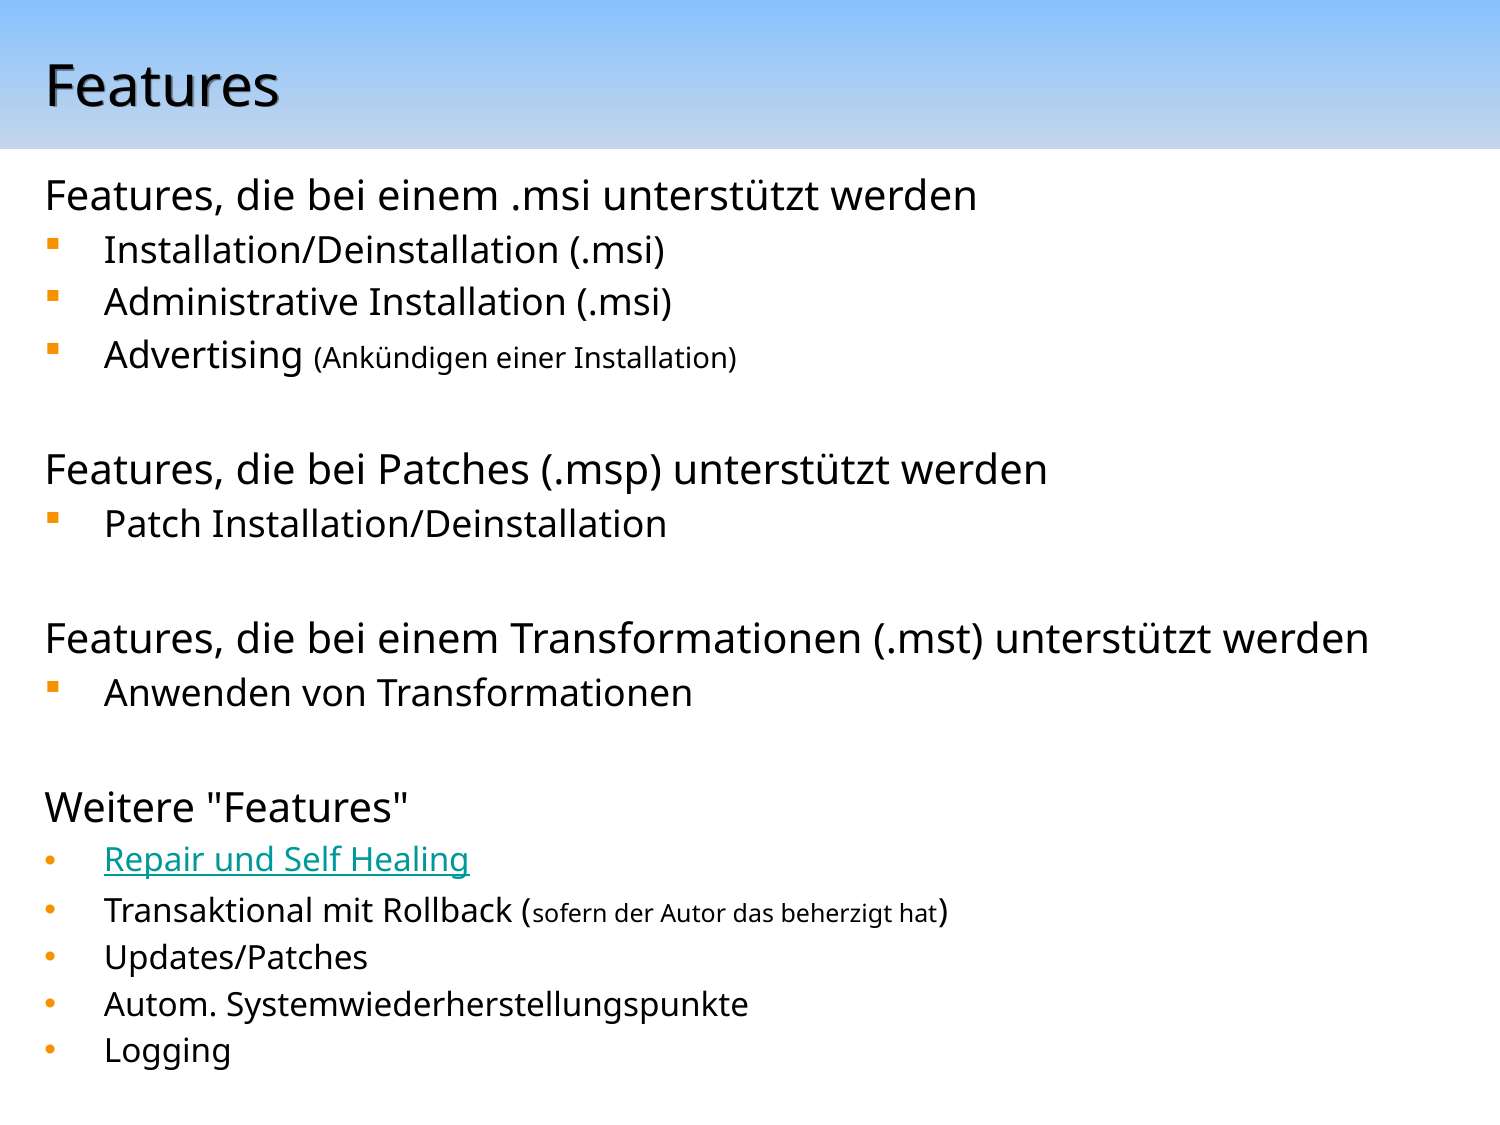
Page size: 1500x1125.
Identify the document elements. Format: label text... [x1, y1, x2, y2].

list Features, die bei einem .msi unterstützt werden Installation/Deinstallation (.msi) Administrative Installation (.msi) Advertising (Ankündigen einer Installation) Features, die bei Patches (.msp) unterstützt werden Patch Installation/Deinstallation Features, die bei einem Transformationen (.mst) unterstützt werden Anwenden von Transformationen Weitere "Features" Repair und Self Healing Transaktional mit Rollback (sofern der Autor das beherzigt hat) Updates/Patches Autom. Systemwiederherstellungspunkte Logging [29, 160, 1471, 1125]
title Features [29, 29, 1471, 138]
